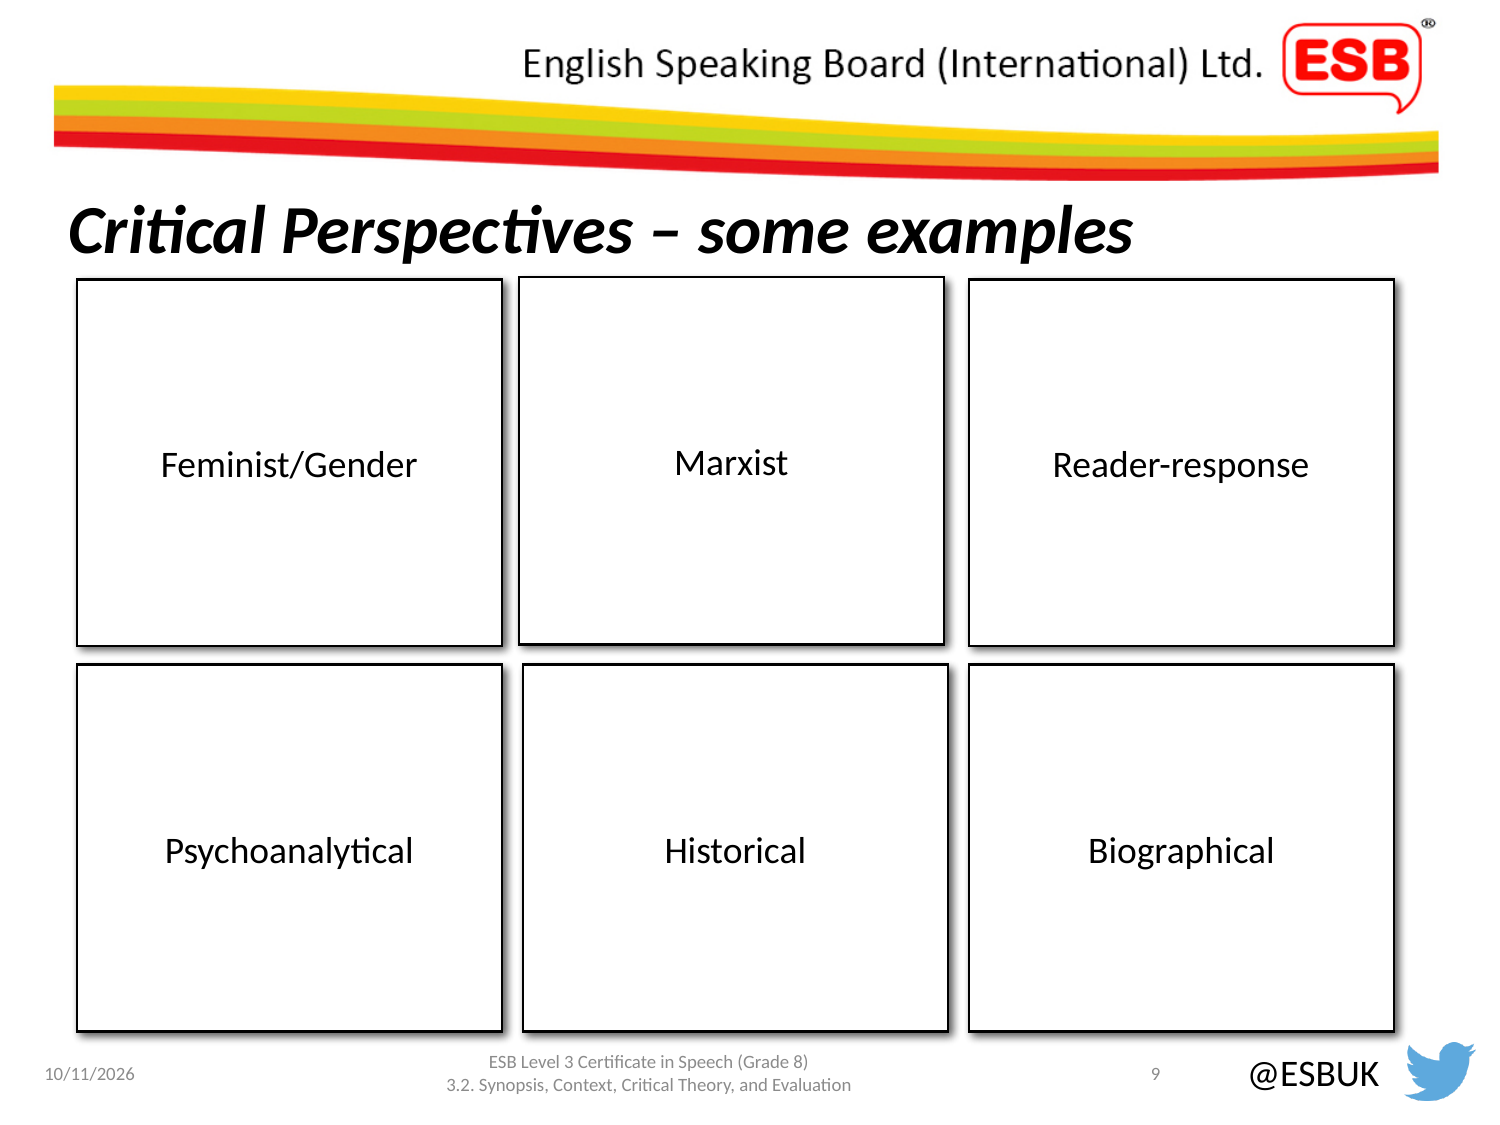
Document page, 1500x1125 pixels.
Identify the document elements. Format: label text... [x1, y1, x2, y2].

text_box Reader-response [968, 279, 1395, 647]
text_box Historical [522, 664, 949, 1033]
slide_number 9 [930, 1042, 1176, 1103]
text_box Psychoanalytical [76, 664, 503, 1033]
picture [0, 0, 1500, 189]
picture [1404, 1042, 1476, 1101]
text_box Feminist/Gender [76, 279, 503, 647]
title Critical Perspectives – some examples [53, 183, 1347, 279]
footer ESB Level 3 Certificate in Speech (Grade 8) 3.2. Synopsis, Context, Critical Theory, and Evaluation [395, 1042, 902, 1103]
text_box Marxist [518, 276, 945, 645]
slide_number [29, 1042, 367, 1103]
text_box Biographical [968, 664, 1395, 1033]
